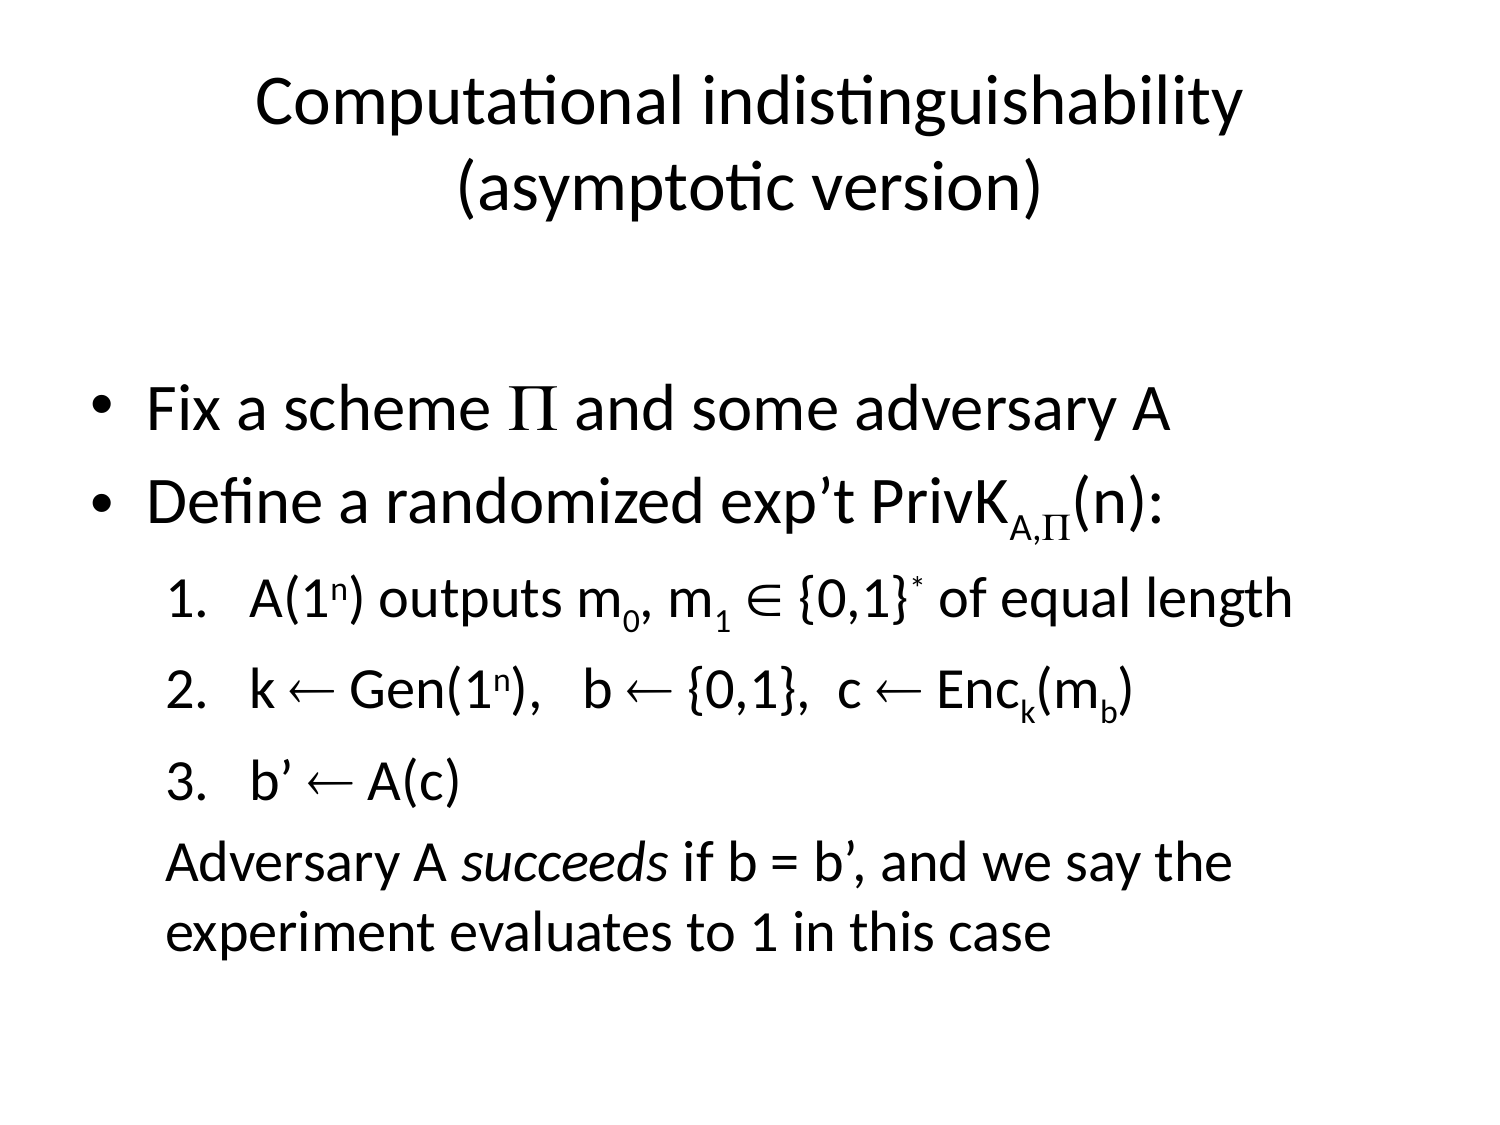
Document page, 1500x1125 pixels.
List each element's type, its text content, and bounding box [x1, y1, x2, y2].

title Computational indistinguishability (asymptotic version) [75, 45, 1425, 233]
list Fix a scheme  and some adversary A Define a randomized exp’t PrivKA,(n): A(1n) outputs m0, m1  {0,1}* of equal length k  Gen(1n), b  {0,1}, c  Enck(mb) b’  A(c) Adversary A succeeds if b = b’, and we say the experiment evaluates to 1 in this case [75, 262, 1425, 1005]
